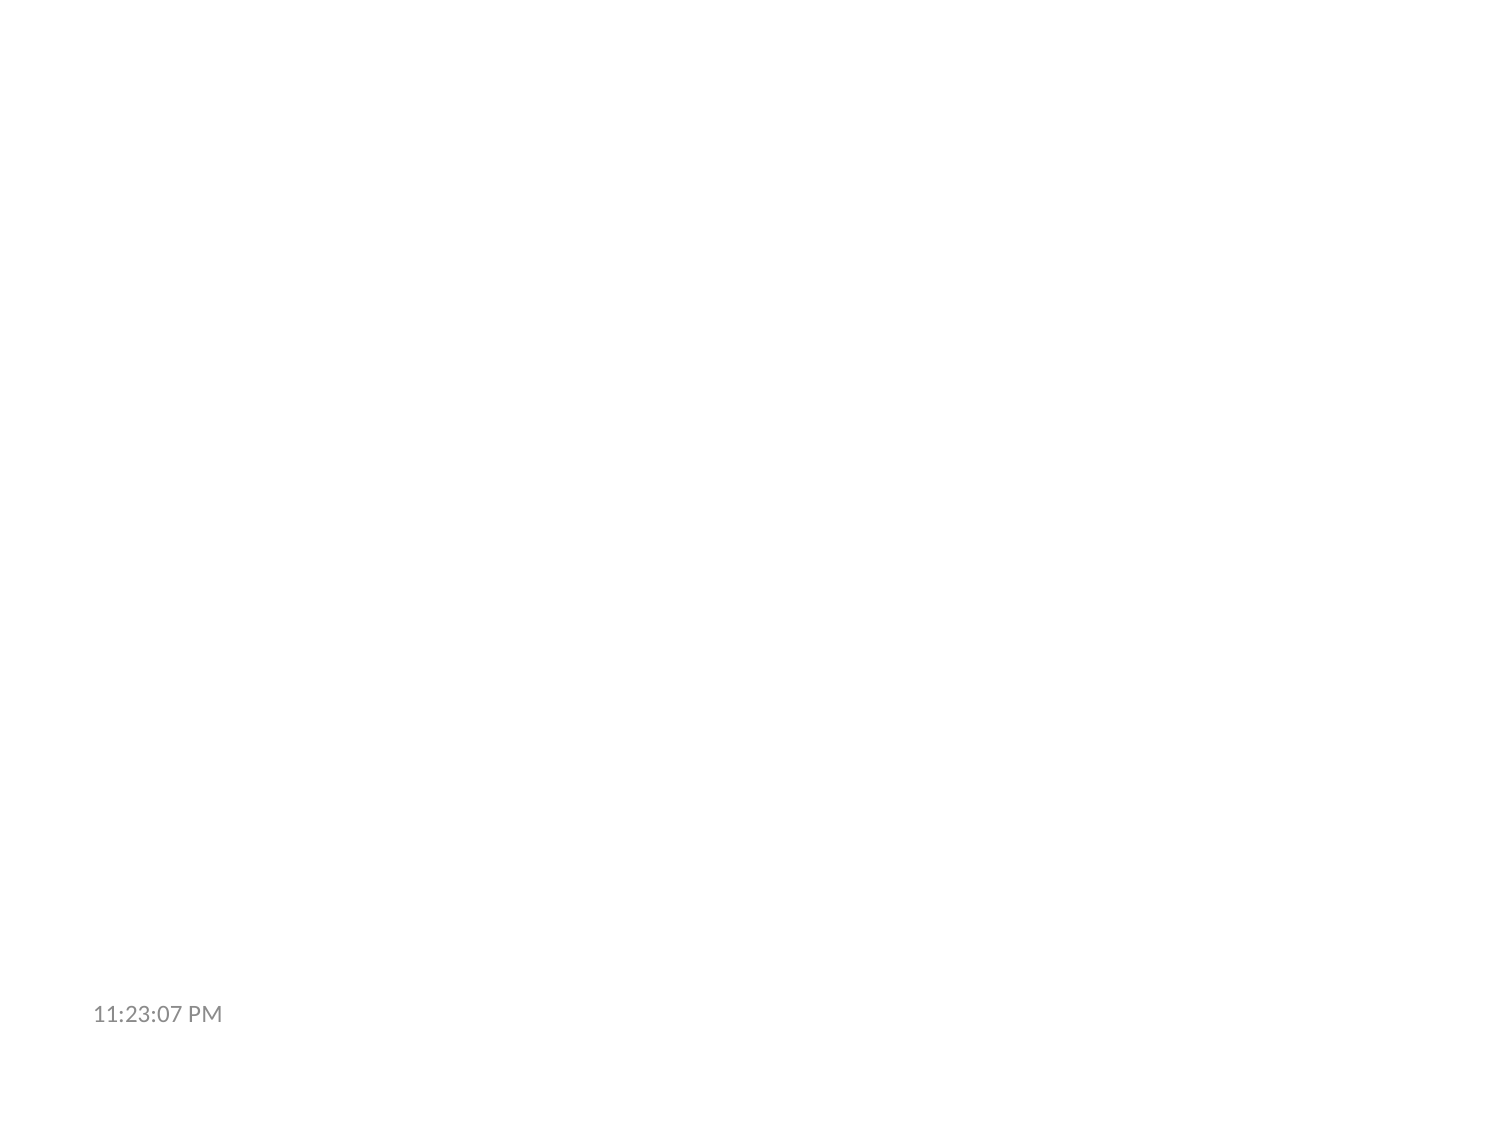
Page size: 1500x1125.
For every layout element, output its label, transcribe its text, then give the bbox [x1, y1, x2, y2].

text_box 3:35:09 PM [77, 982, 428, 1043]
